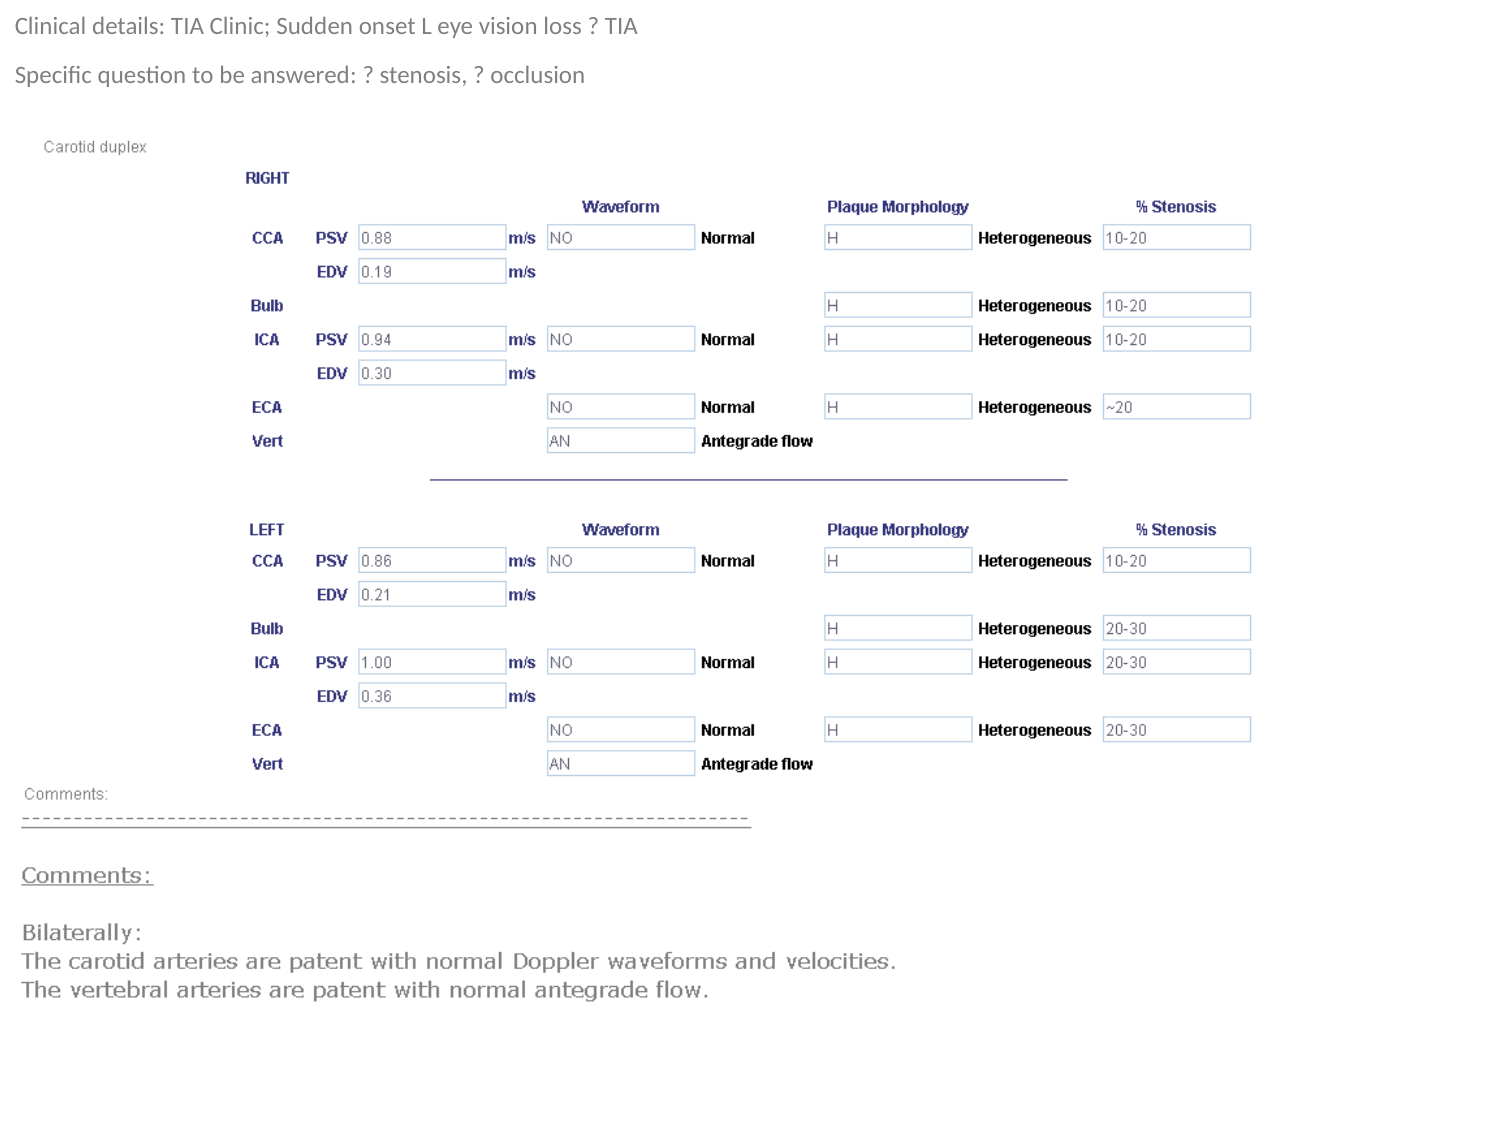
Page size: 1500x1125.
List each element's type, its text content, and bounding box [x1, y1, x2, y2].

picture [20, 137, 1267, 1012]
text_box Clinical details: TIA Clinic; Sudden onset L eye vision loss ? TIA Specific question to be answered: ? stenosis, ? occlusion [0, 0, 1500, 96]
